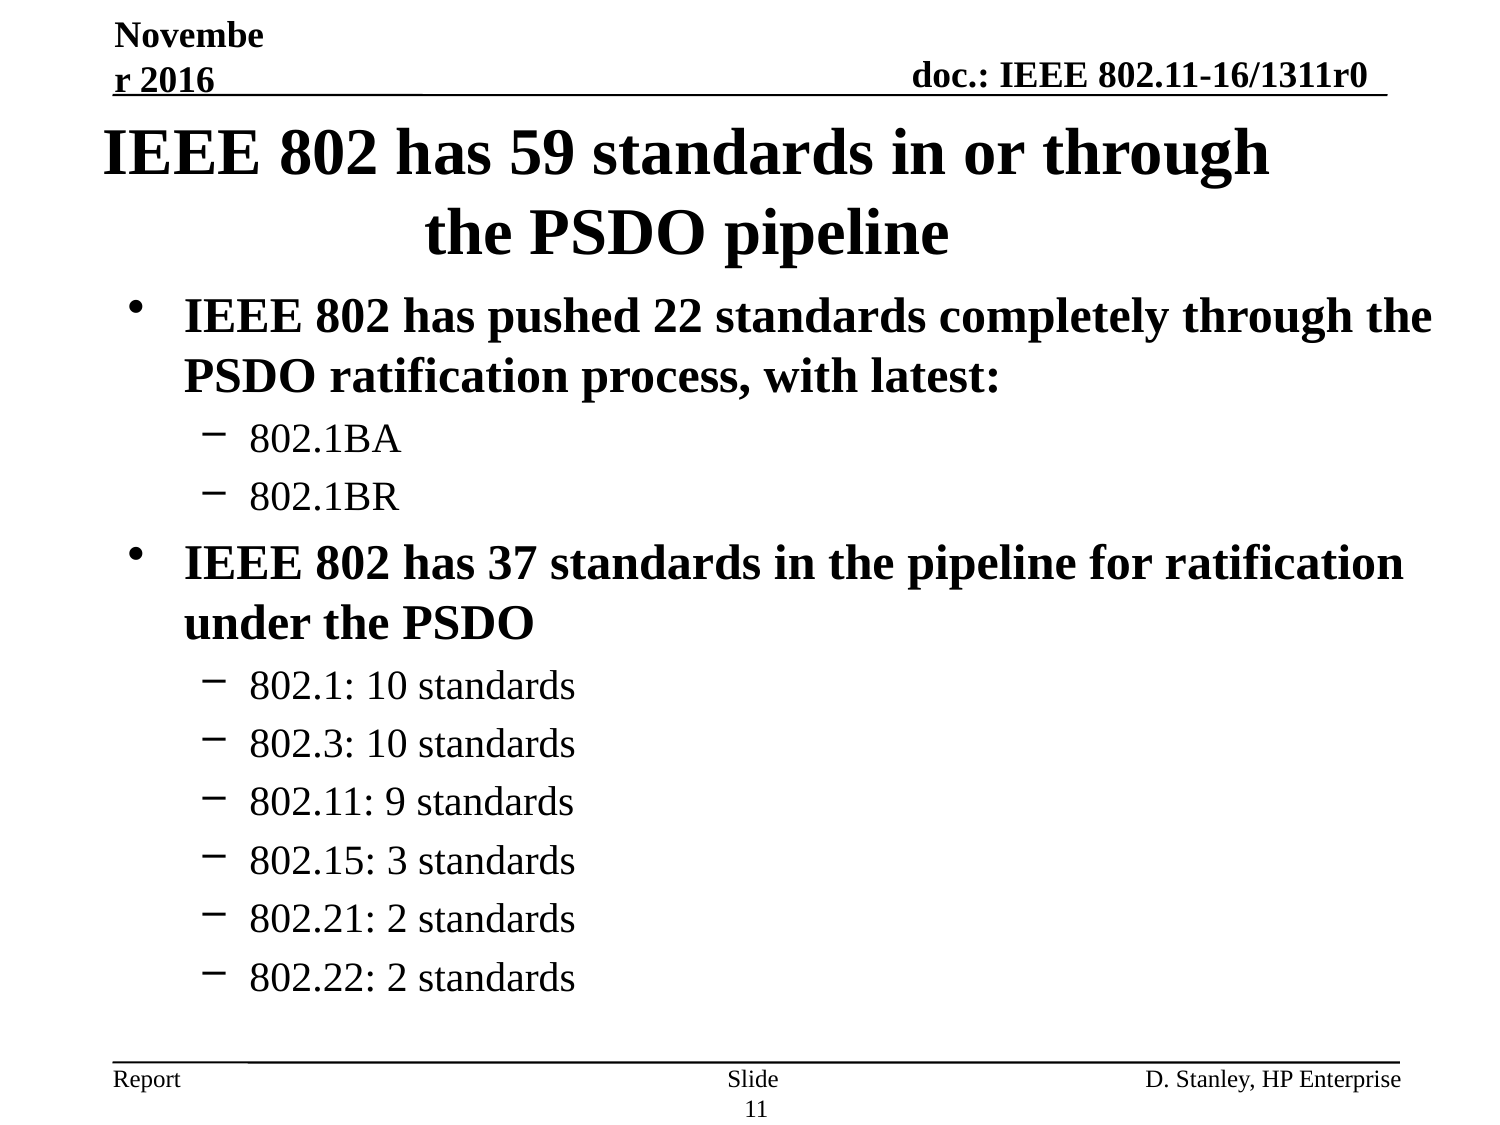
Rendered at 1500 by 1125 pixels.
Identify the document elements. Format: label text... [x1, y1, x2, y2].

title IEEE 802 has 59 standards in or through the PSDO pipeline [50, 99, 1325, 275]
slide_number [114, 54, 274, 99]
slide_number Slide 11 [720, 1063, 792, 1093]
footer D. Stanley, HP Enterprise [1034, 1063, 1402, 1093]
list IEEE 802 has pushed 22 standards completely through the PSDO ratification process, with latest: 802.1BA 802.1BR IEEE 802 has 37 standards in the pipeline for ratification under the PSDO 802.1: 10 standards 802.3: 10 standards 802.11: 9 standards 802.15: 3 standards 802.21: 2 standards 802.22: 2 standards [112, 275, 1463, 1063]
